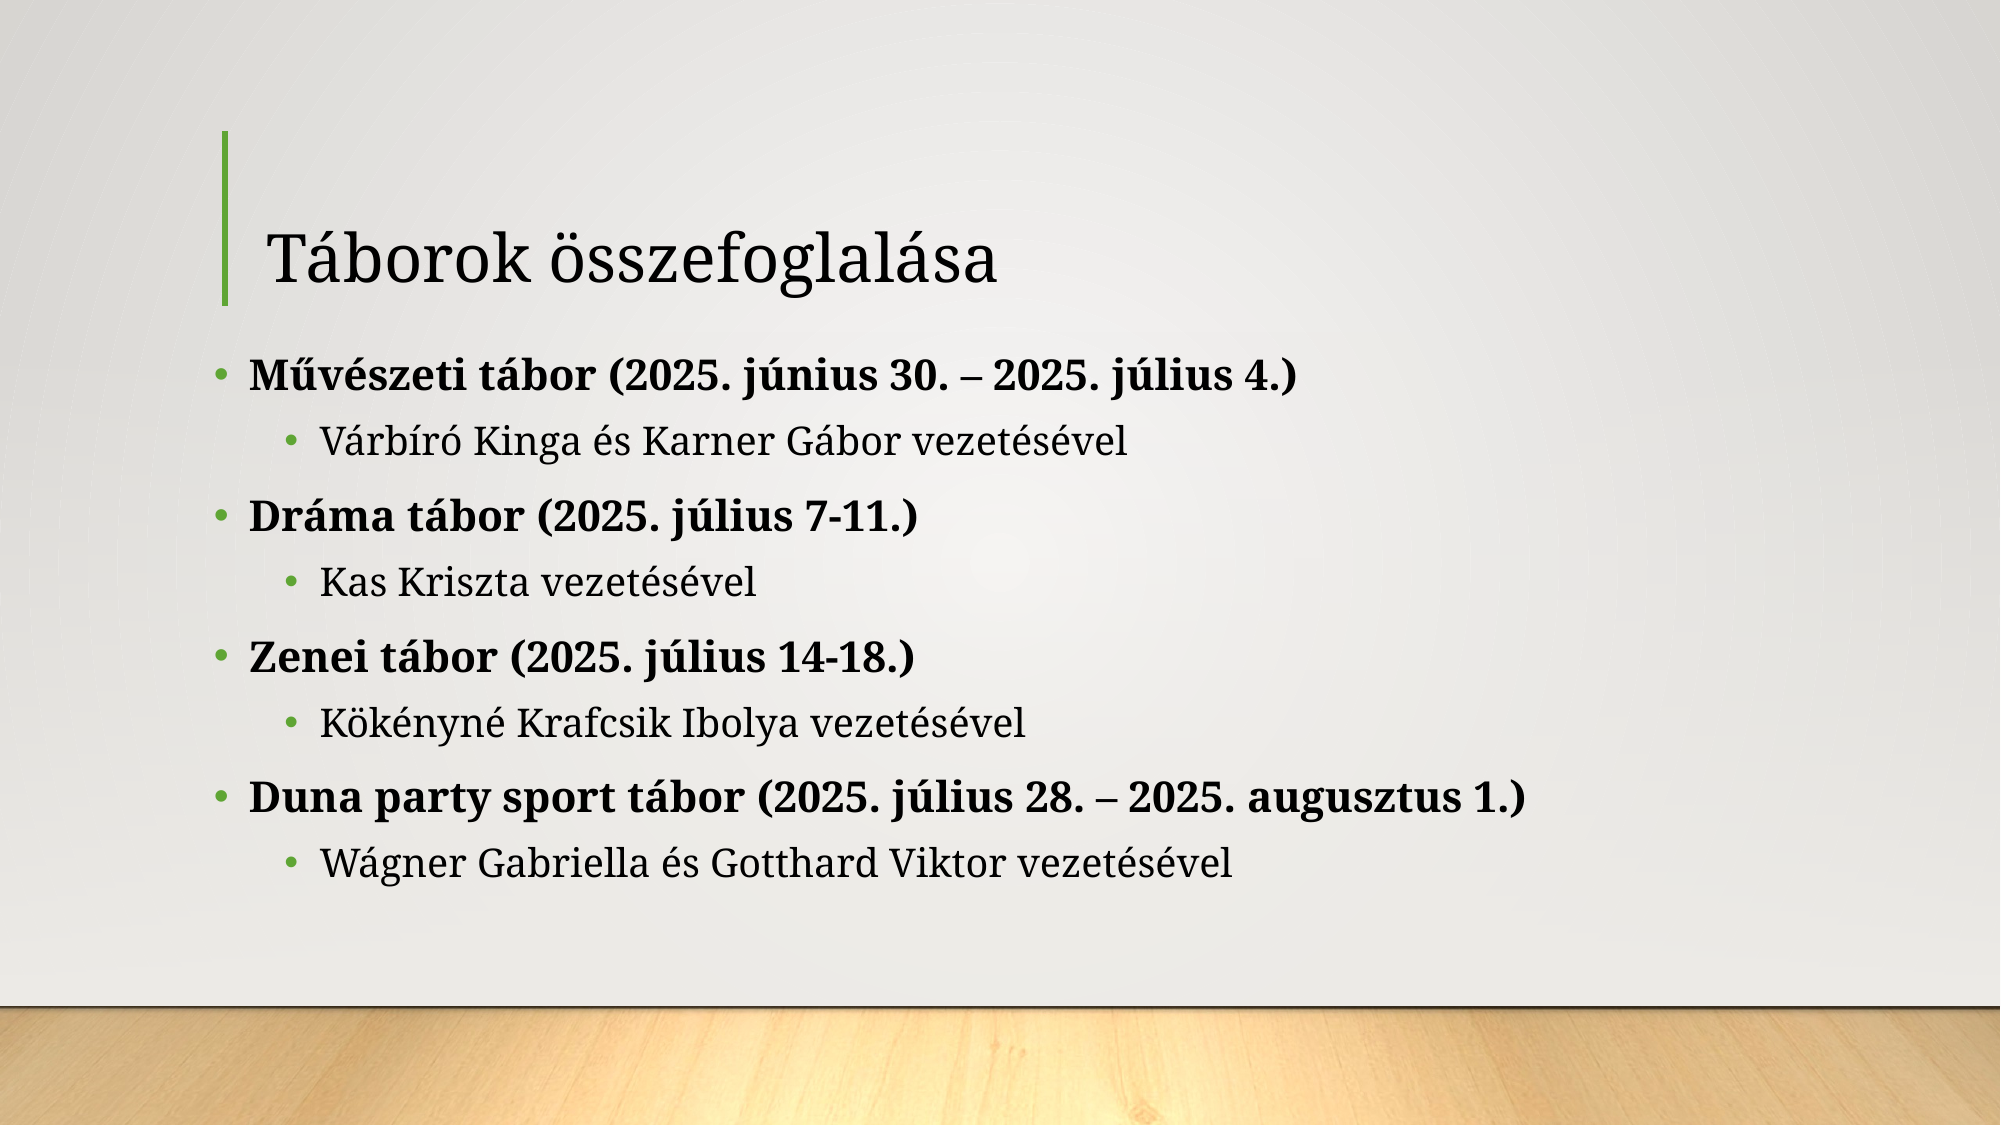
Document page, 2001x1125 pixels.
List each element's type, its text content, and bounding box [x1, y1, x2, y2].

picture [0, 1006, 2000, 1125]
list Művészeti tábor (2025. június 30. – 2025. július 4.) Várbíró Kinga és Karner Gábor vezetésével Dráma tábor (2025. július 7-11.) Kas Kriszta vezetésével Zenei tábor (2025. július 14-18.) Kökényné Krafcsik Ibolya vezetésével Duna party sport tábor (2025. július 28. – 2025. augusztus 1.) Wágner Gabriella és Gotthard Viktor vezetésével [198, 330, 1860, 897]
title Táborok összefoglalása [251, 131, 1814, 305]
